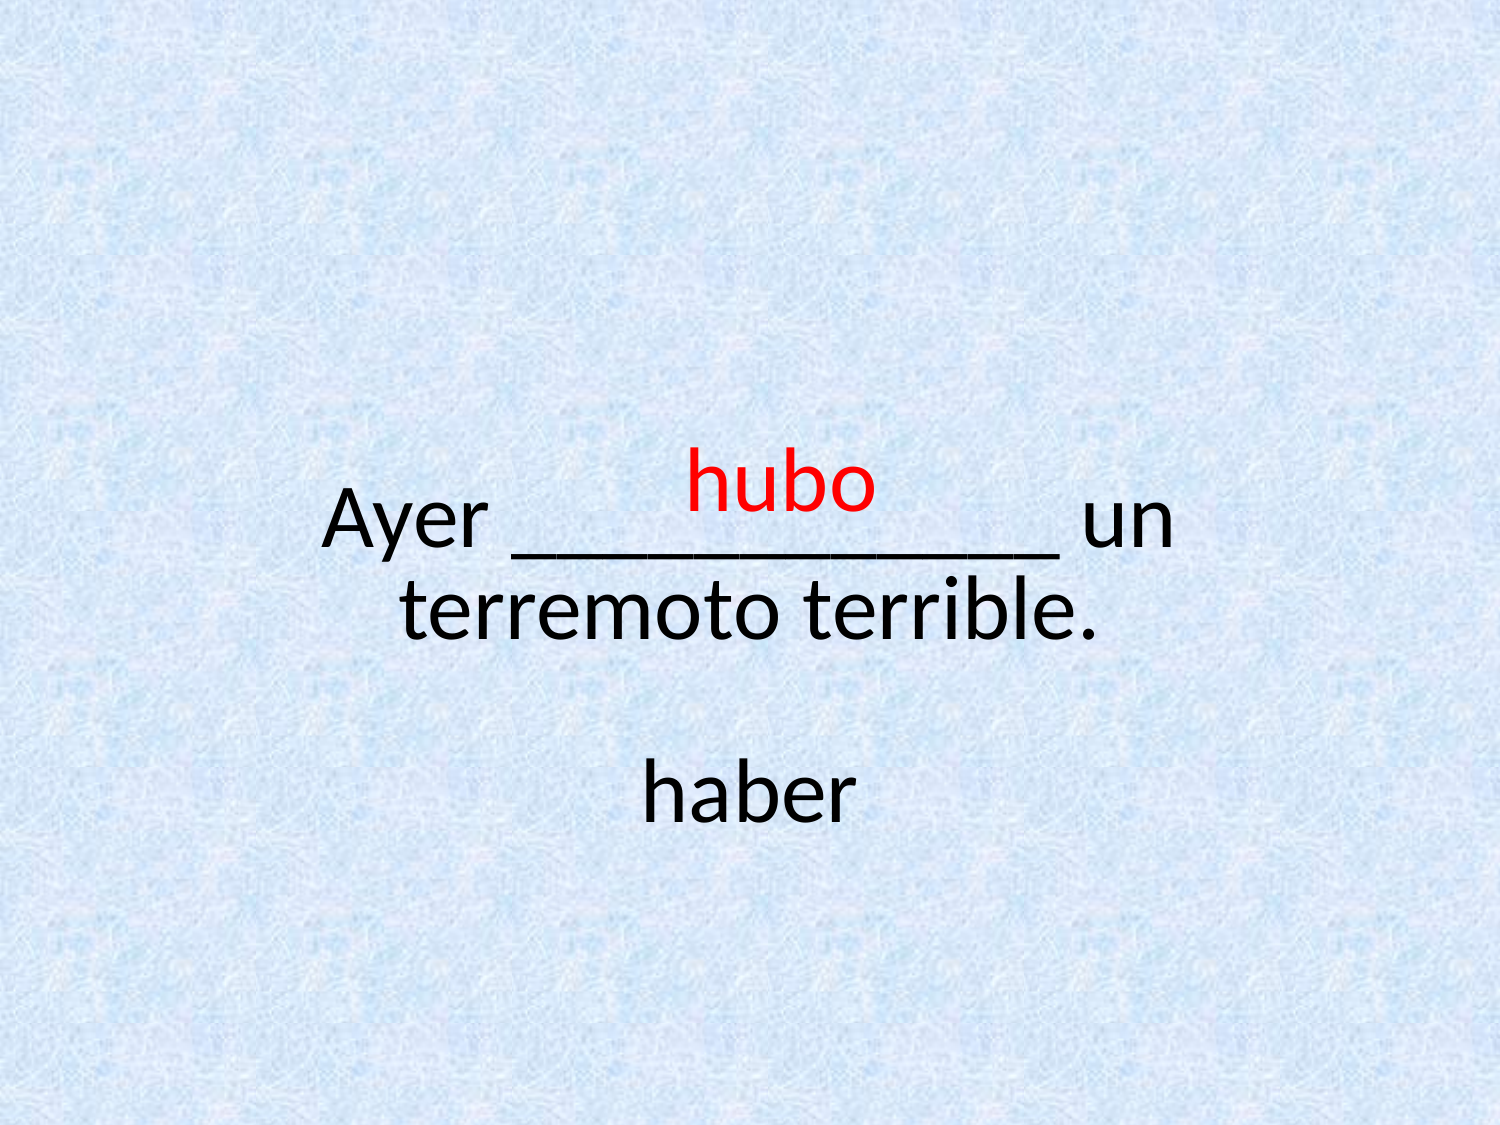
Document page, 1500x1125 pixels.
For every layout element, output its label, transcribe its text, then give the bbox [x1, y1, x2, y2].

title Ayer ____________ un terremoto terrible. haber [112, 349, 1388, 976]
picture [0, 0, 1500, 1125]
subtitle hubo [587, 412, 976, 551]
